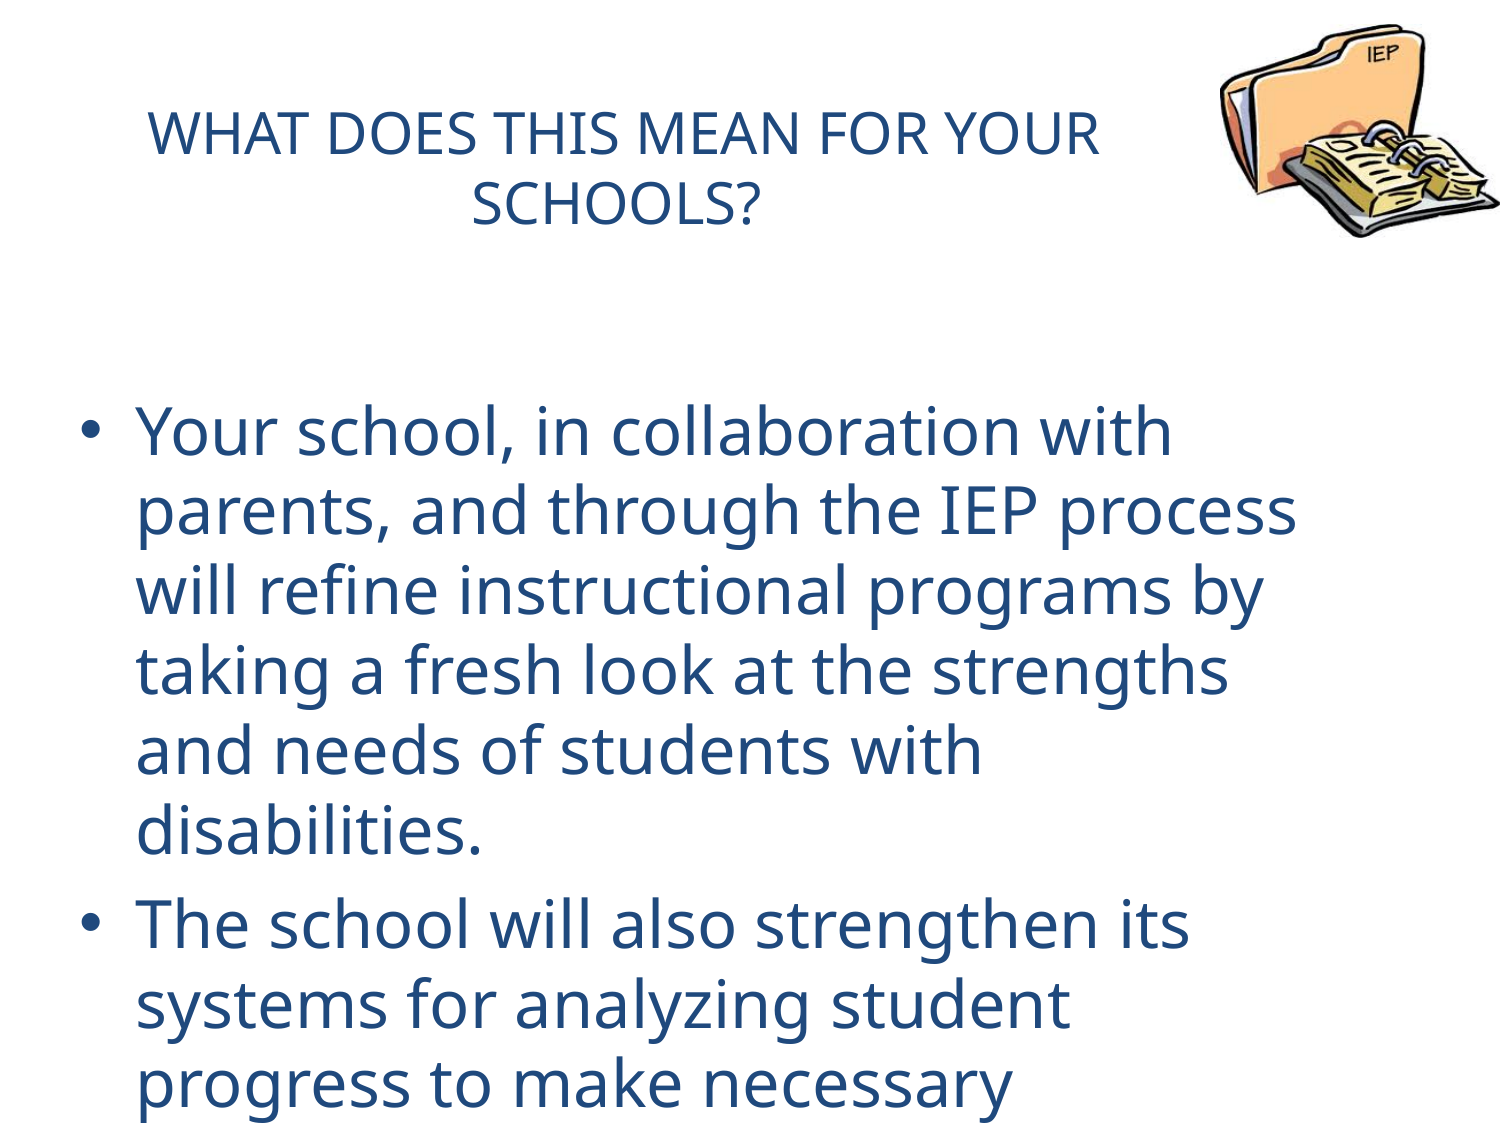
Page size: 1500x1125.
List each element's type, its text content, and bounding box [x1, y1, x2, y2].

picture [1220, 24, 1500, 238]
list Your school, in collaboration with parents, and through the IEP process will refine instructional programs by taking a fresh look at the strengths and needs of students with disabilities. The school will also strengthen its systems for analyzing student progress to make necessary adjustments for performance. [64, 287, 1340, 913]
title WHAT DOES THIS MEAN FOR YOUR SCHOOLS? [49, 74, 1200, 338]
